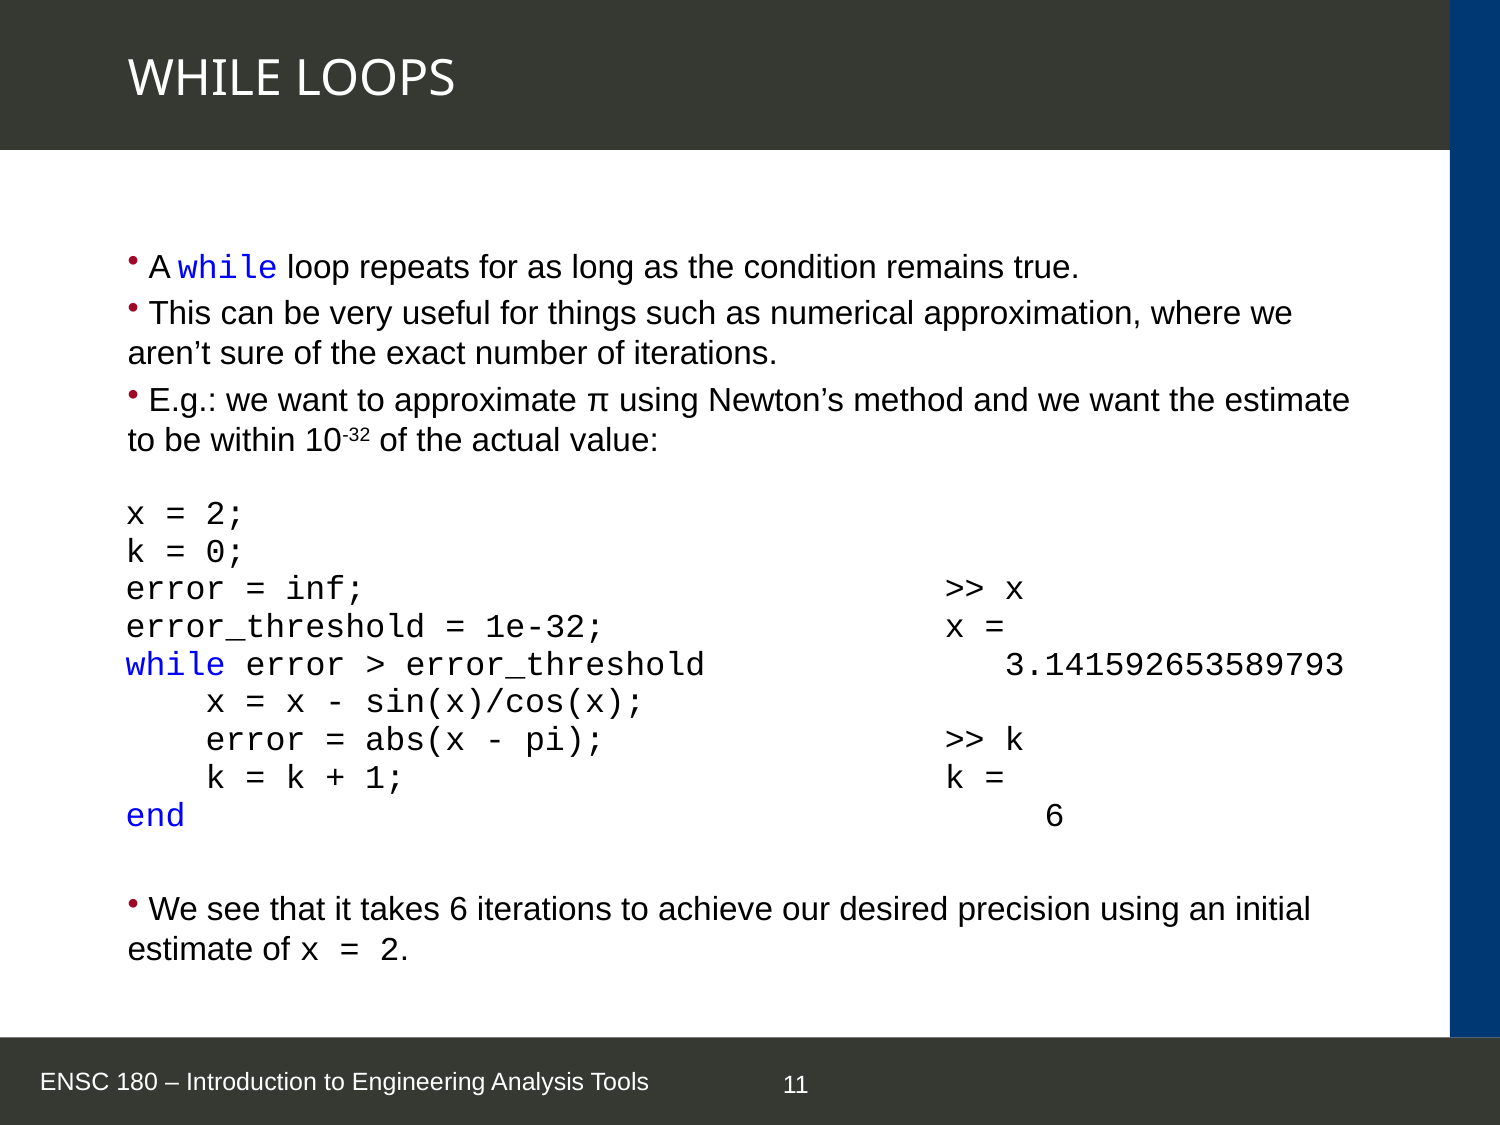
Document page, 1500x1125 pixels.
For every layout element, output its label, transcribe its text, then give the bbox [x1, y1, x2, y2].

list A while loop repeats for as long as the condition remains true. This can be very useful for things such as numerical approximation, where we aren’t sure of the exact number of iterations. E.g.: we want to approximate π using Newton’s method and we want the estimate to be within 10-32 of the actual value: We see that it takes 6 iterations to achieve our desired precision using an initial estimate of x = 2. [112, 237, 1388, 489]
footer ENSC 180 – Introduction to Engineering Analysis Tools [24, 1057, 740, 1113]
table_header x = 2; k = 0; error = inf; error_threshold = 1e-32; while error > error_threshold x = x - sin(x)/cos(x); error = abs(x - pi); k = k + 1; end [111, 489, 930, 844]
table_header >> x x = 3.141592653589793 >> k k = 6 [930, 489, 1394, 844]
title WHILE LOOPS [112, 37, 1450, 138]
list A while loop repeats for as long as the condition remains true. This can be very useful for things such as numerical approximation, where we aren’t sure of the exact number of iterations. E.g.: we want to approximate π using Newton’s method and we want the estimate to be within 10-32 of the actual value: We see that it takes 6 iterations to achieve our desired precision using an initial estimate of x = 2. [112, 844, 1388, 1029]
